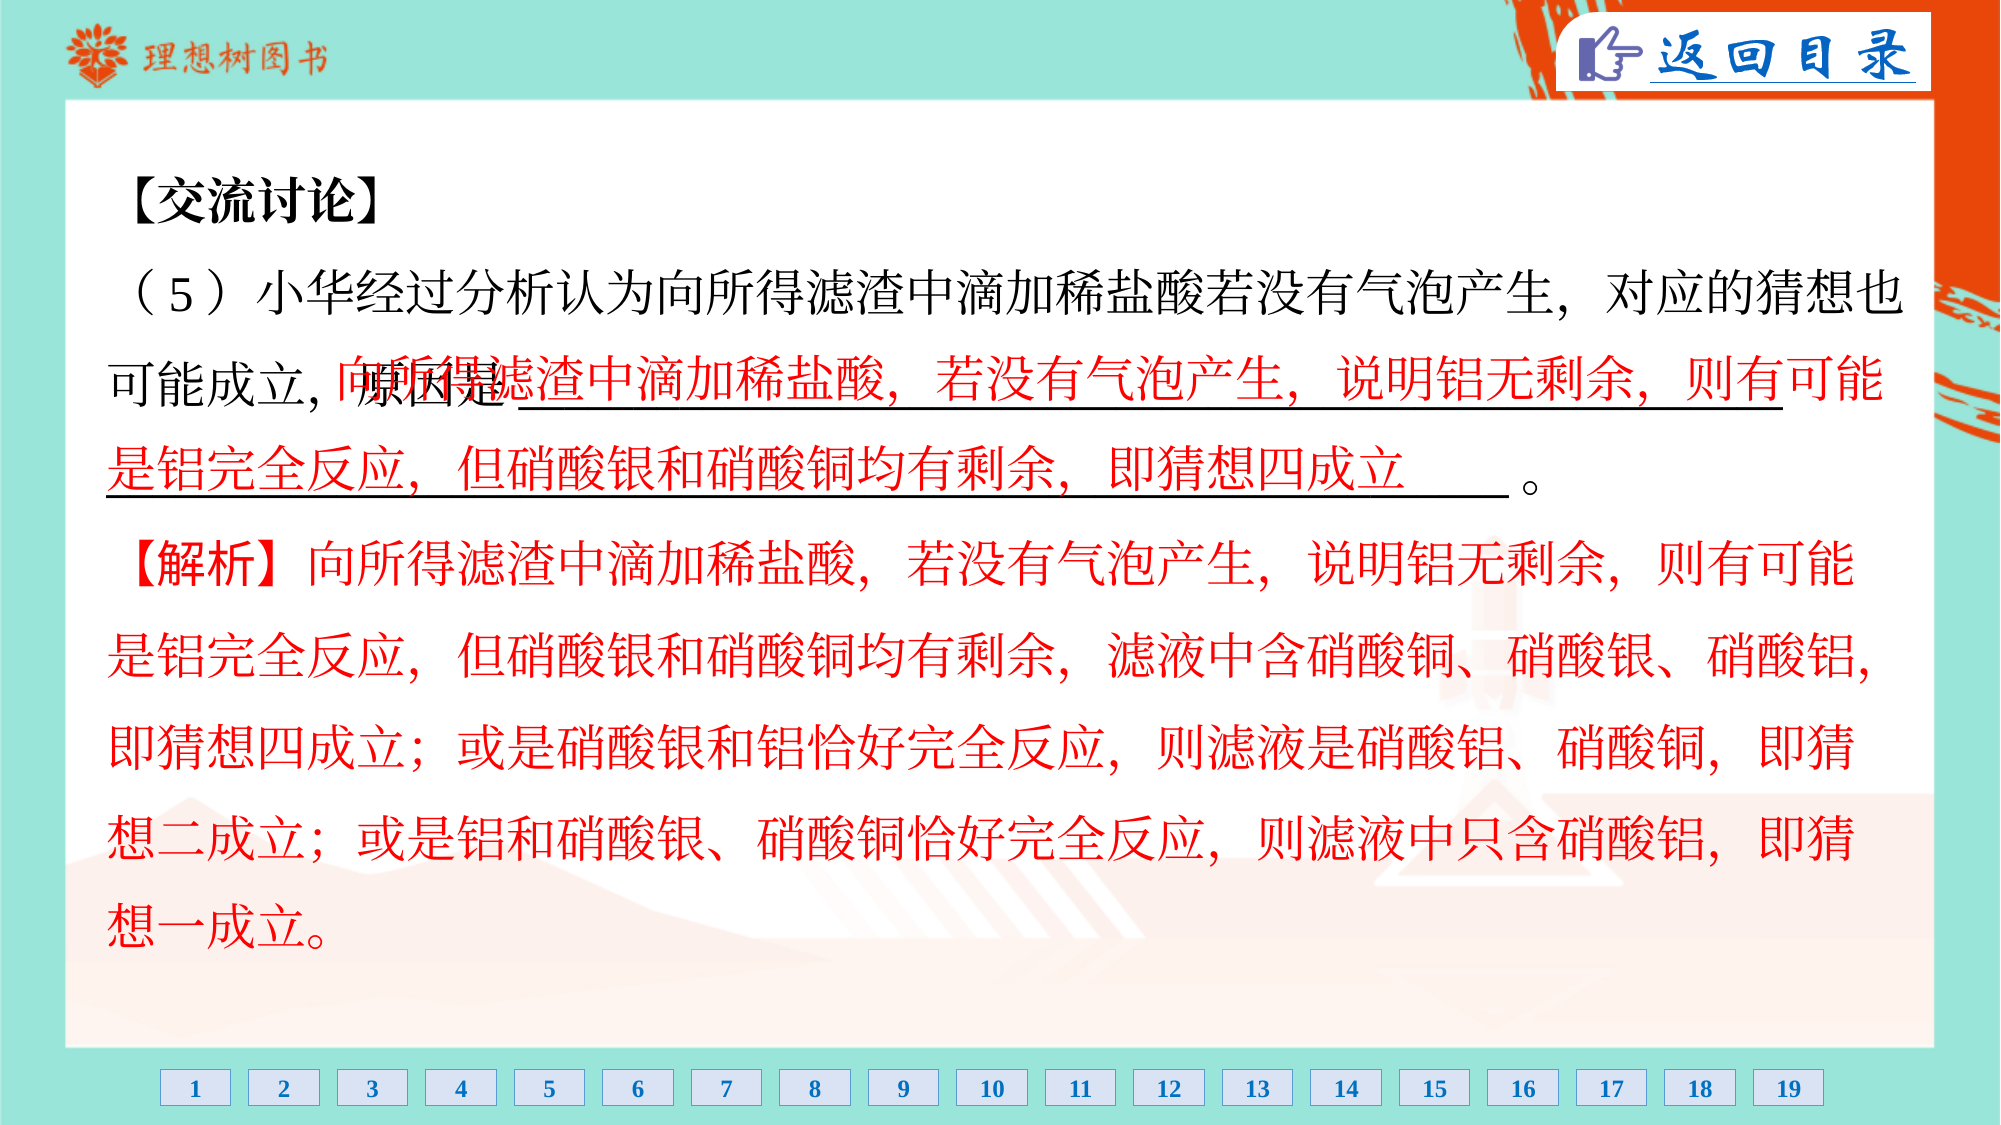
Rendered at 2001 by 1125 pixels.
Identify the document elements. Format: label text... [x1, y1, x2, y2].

text_box 向所得滤渣中滴加稀盐酸，若没有气泡产生，说明铝无剩余，则有可能是铝完全反应，但硝酸银和硝酸铜均有剩余，即猜想四成立 [106, 317, 1894, 487]
picture [0, 0, 2000, 1125]
text_box 【交流讨论】 [106, 141, 1895, 220]
text_box （5）小华经过分析认为向所得滤渣中滴加稀盐酸若没有气泡产生，对应的猜想也 可能成立，原因是_______________________________________________________ _____________________________________________________________。 [106, 230, 1895, 492]
text_box 【解析】向所得滤渣中滴加稀盐酸，若没有气泡产生，说明铝无剩余，则有可能 是铝完全反应，但硝酸银和硝酸铜均有剩余，滤液中含硝酸铜、硝酸银、硝酸铝， 即猜想四成立；或是硝酸银和铝恰好完全反应，则滤液是硝酸铝、硝酸铜，即猜 想二成立；或是铝和硝酸银、硝酸铜恰好完全反应，则滤液中只含硝酸铝，即猜 想一成立。 [106, 500, 1895, 946]
